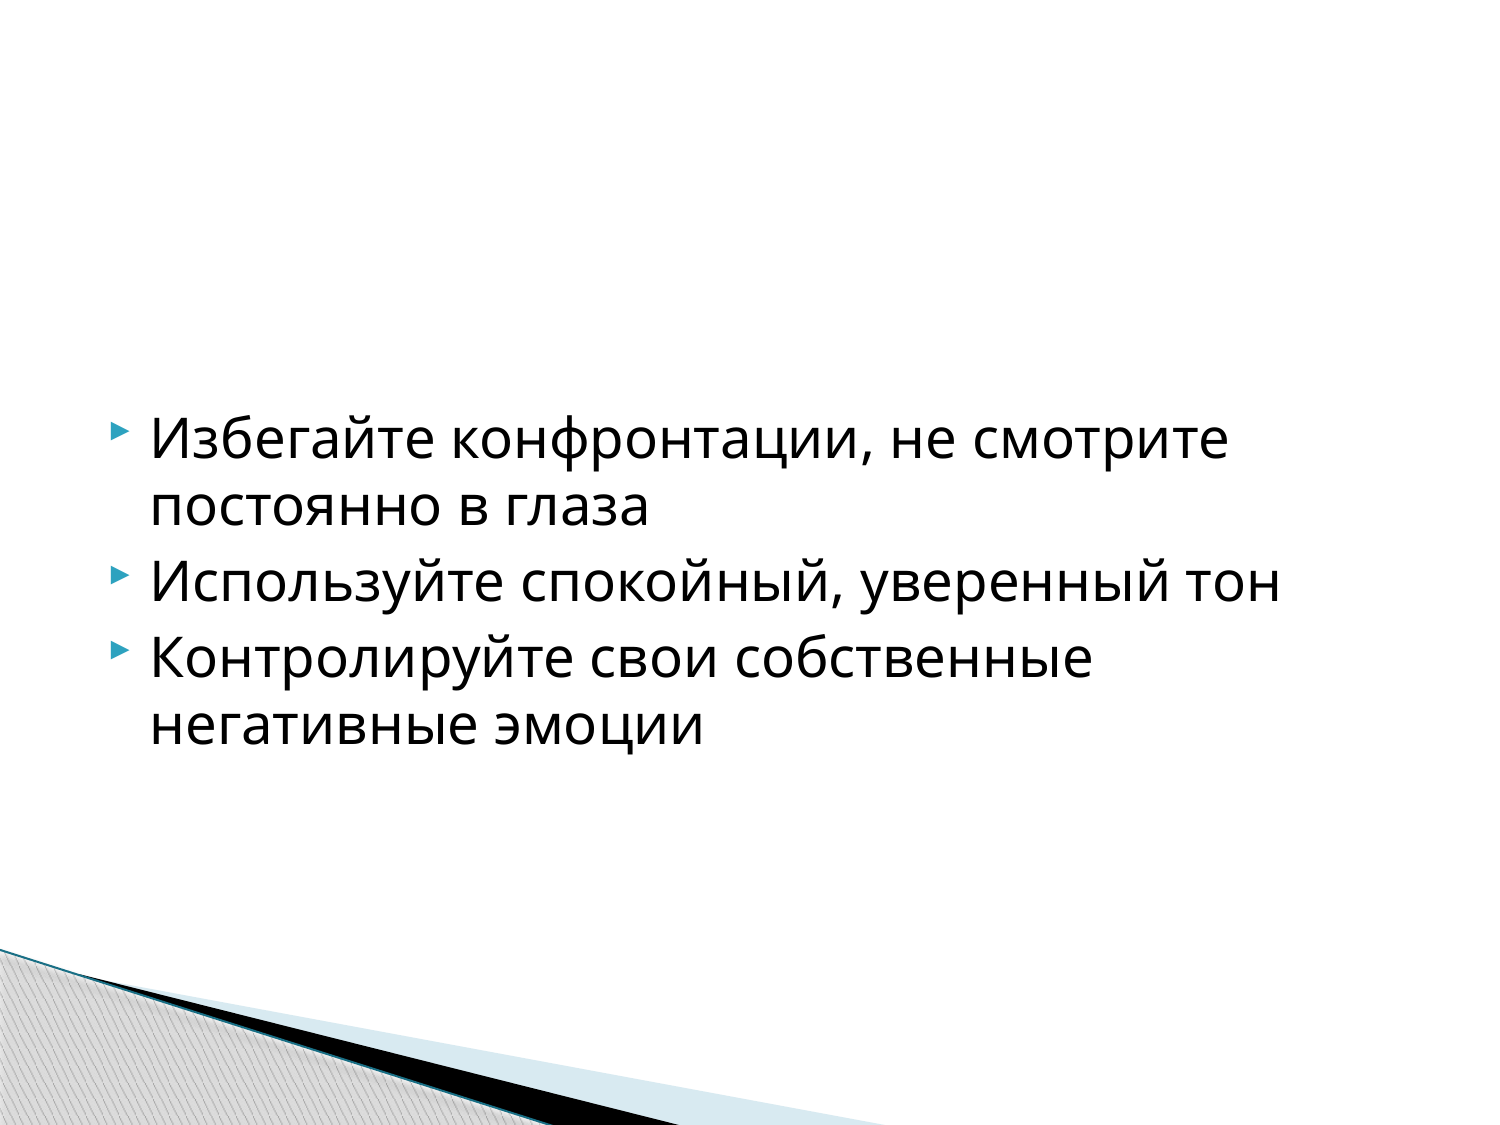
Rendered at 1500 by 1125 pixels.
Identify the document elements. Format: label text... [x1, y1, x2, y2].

list Избегайте конфронтации, не смотрите постоянно в глаза Используйте спокойный, уверенный тон Контролируйте свои собственные негативные эмоции [75, 243, 1425, 986]
